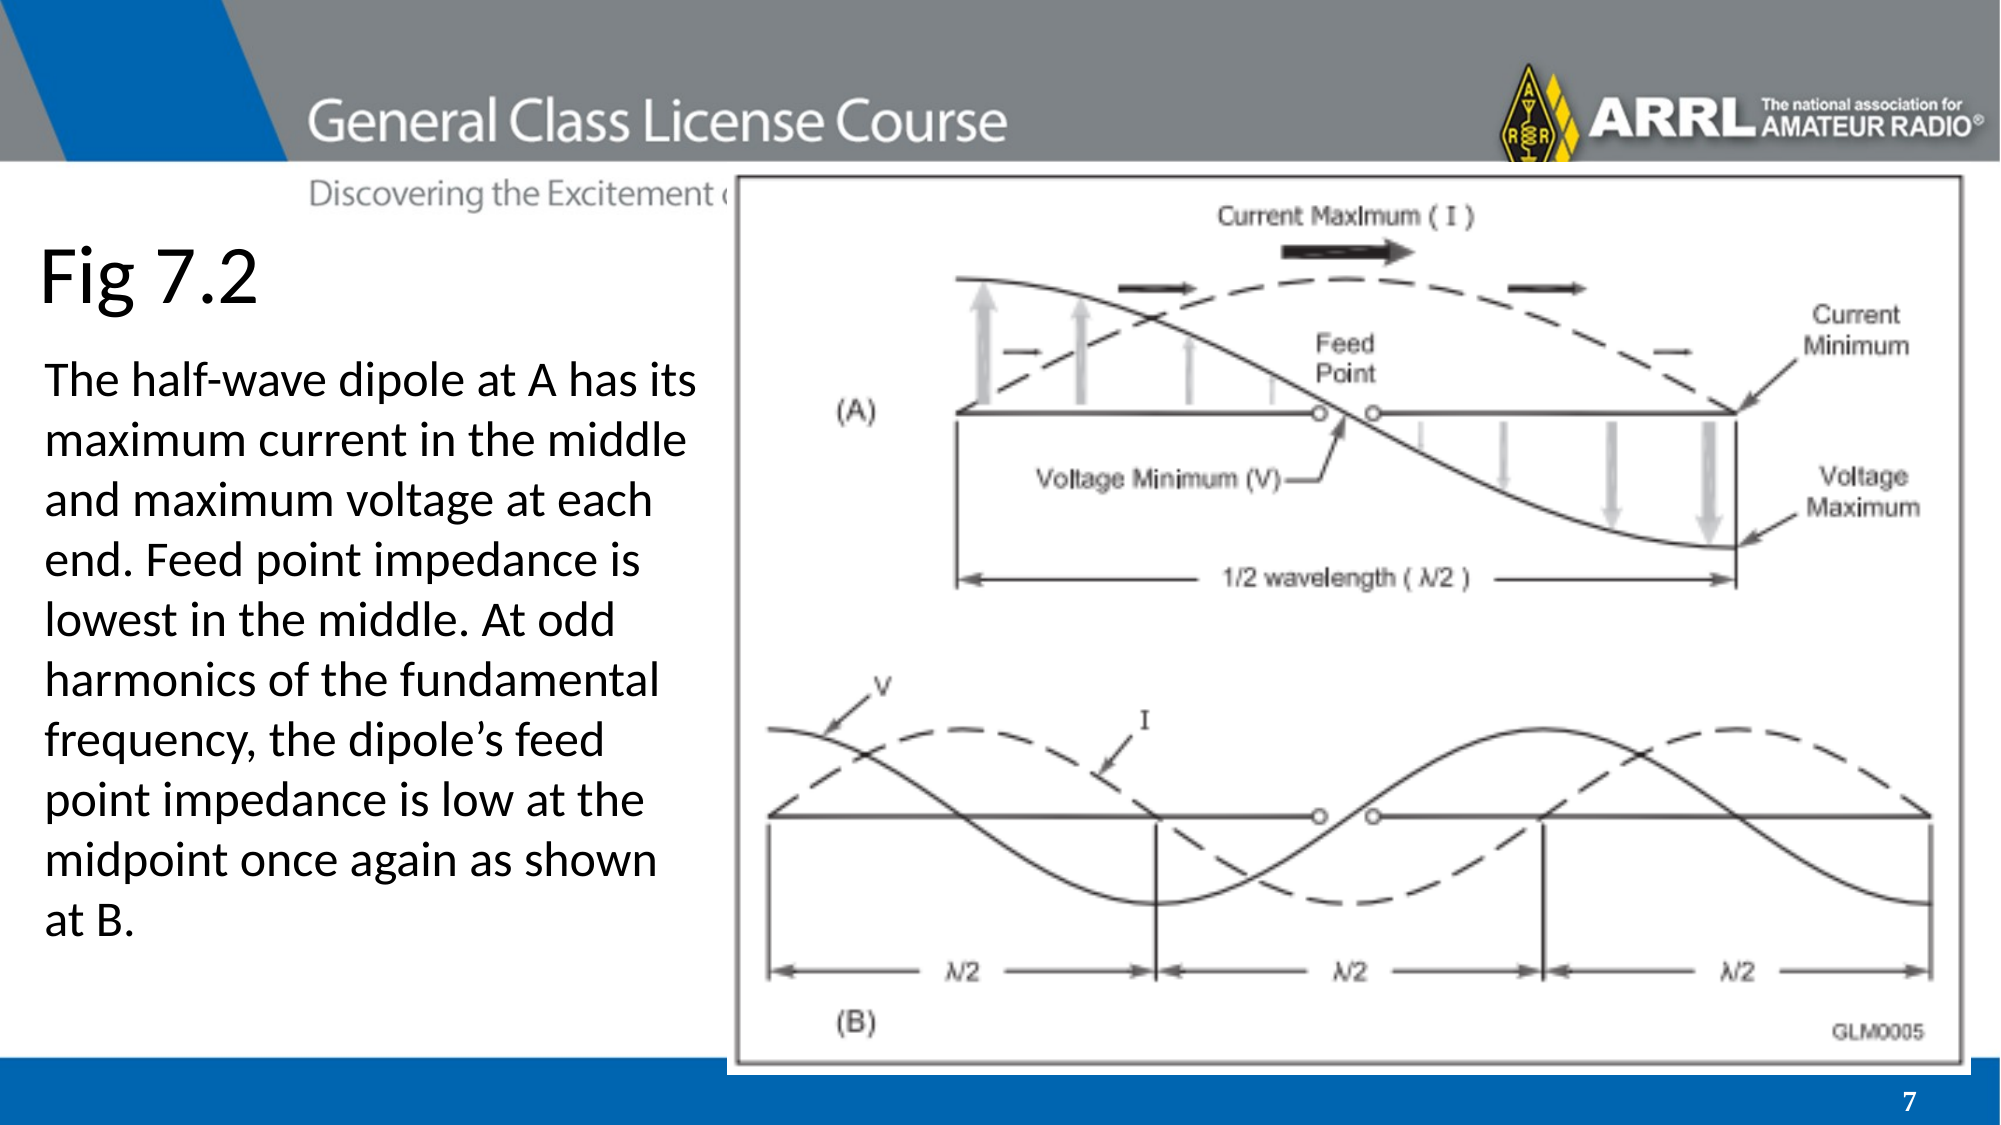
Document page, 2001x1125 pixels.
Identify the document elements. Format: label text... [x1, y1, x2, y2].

title Fig 7.2 [24, 212, 288, 356]
text_box The half-wave dipole at A has its maximum current in the middle and maximum voltage at each end. Feed point impedance is lowest in the middle. At odd harmonics of the fundamental frequency, the dipole’s feed point impedance is low at the midpoint once again as shown at B. [29, 338, 713, 954]
picture [0, 0, 2001, 1125]
